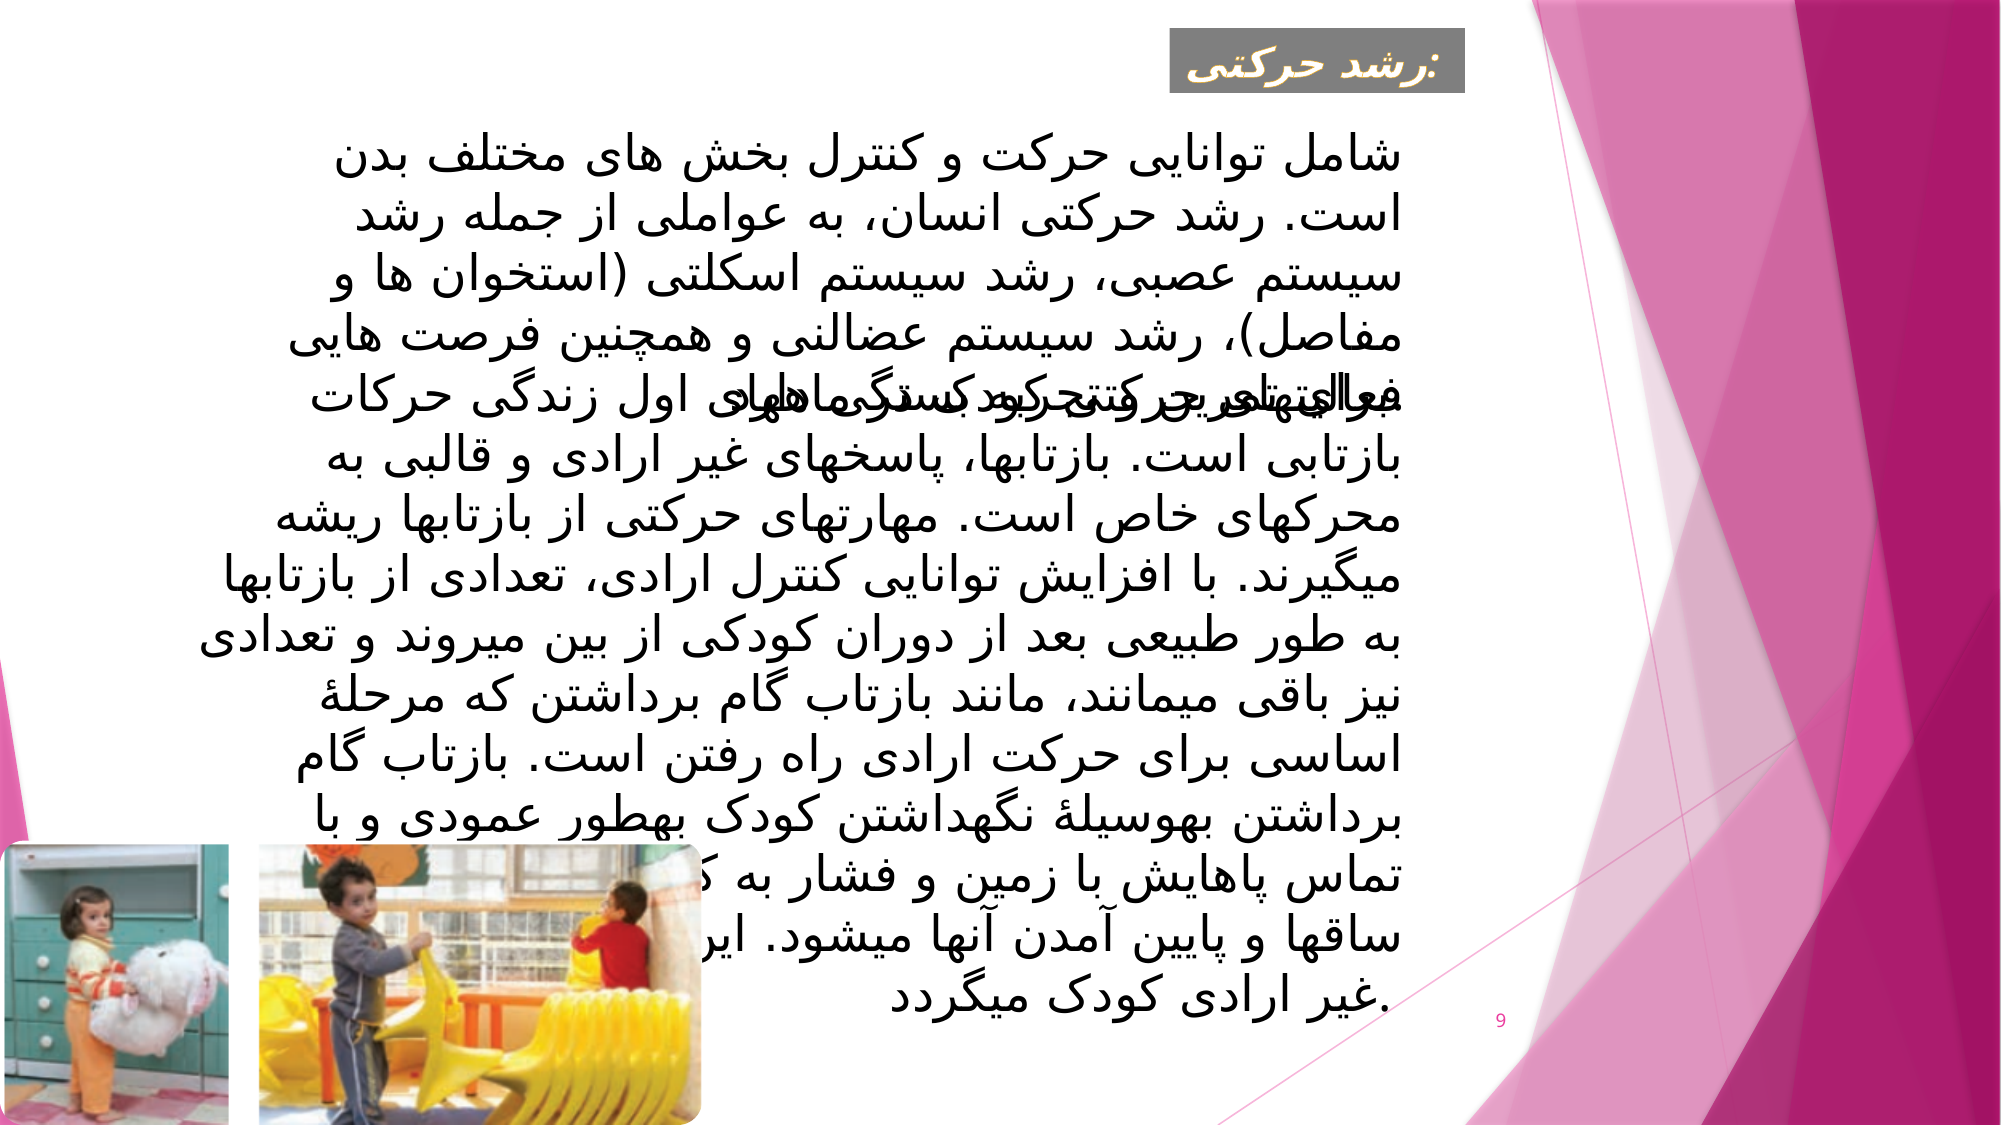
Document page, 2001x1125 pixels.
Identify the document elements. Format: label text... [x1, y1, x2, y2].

text_box رشد حرکتی: [1169, 28, 1465, 93]
slide_number 9 [1409, 991, 1522, 1051]
picture [0, 840, 703, 1125]
text_box شامل توانایی حرکت و کنترل بخش های مختلف بدن است. رشد حرکتی انسان، به عواملی از جمله رشد سیستم عصبی، رشد سیستم اسکلتی (استخوان ها و مفاصل)، رشد سیستم عضالنی و همچنین فرصت هایی برای تمرین و تجربه بستگی دارد. [190, 112, 1420, 354]
text_box فعالیتهای حرکتی کودک در ماههای اول زندگی حرکات بازتابی است. بازتابها، پاسخهای غیر ارادی و قالبی به محرکهای خاص است. مهارتهای حرکتی از بازتابها ریشه میگیرند. با افزایش توانایی کنترل ارادی، تعدادی از بازتابها به طور طبیعی بعد از دوران کودکی از بین میروند و تعدادی نیز باقی میمانند، مانند بازتاب گام برداشتن که مرحلۀ اساسی برای حرکت ارادی راه رفتن است. بازتاب گام برداشتن بهوسیلۀ نگهداشتن کودک بهطور عمودی و با تماس پاهایش با زمین و فشار به کف پا باعث بلند شدن ساقها و پایین آمدن آنها میشود. این حرکات سبب راه رفتن غیر ارادی کودک میگردد. [174, 354, 1420, 1030]
